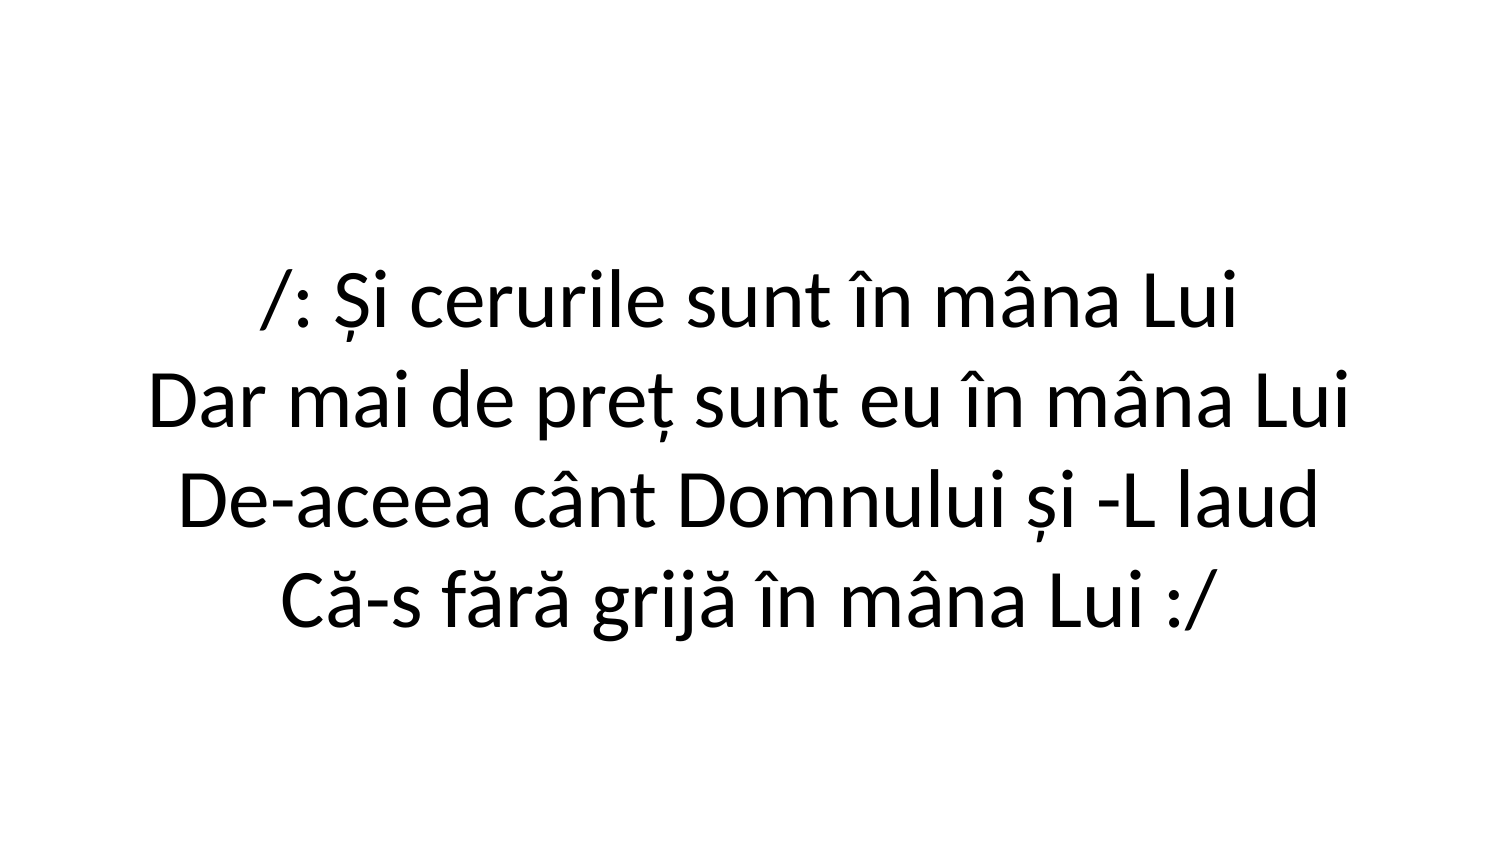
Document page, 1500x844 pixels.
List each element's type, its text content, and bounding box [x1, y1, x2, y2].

text_box /: Și cerurile sunt în mâna Lui Dar mai de preț sunt eu în mâna Lui De-aceea cânt Domnului și -L laud Că-s fără grijă în mâna Lui :/ [132, 192, 1368, 652]
